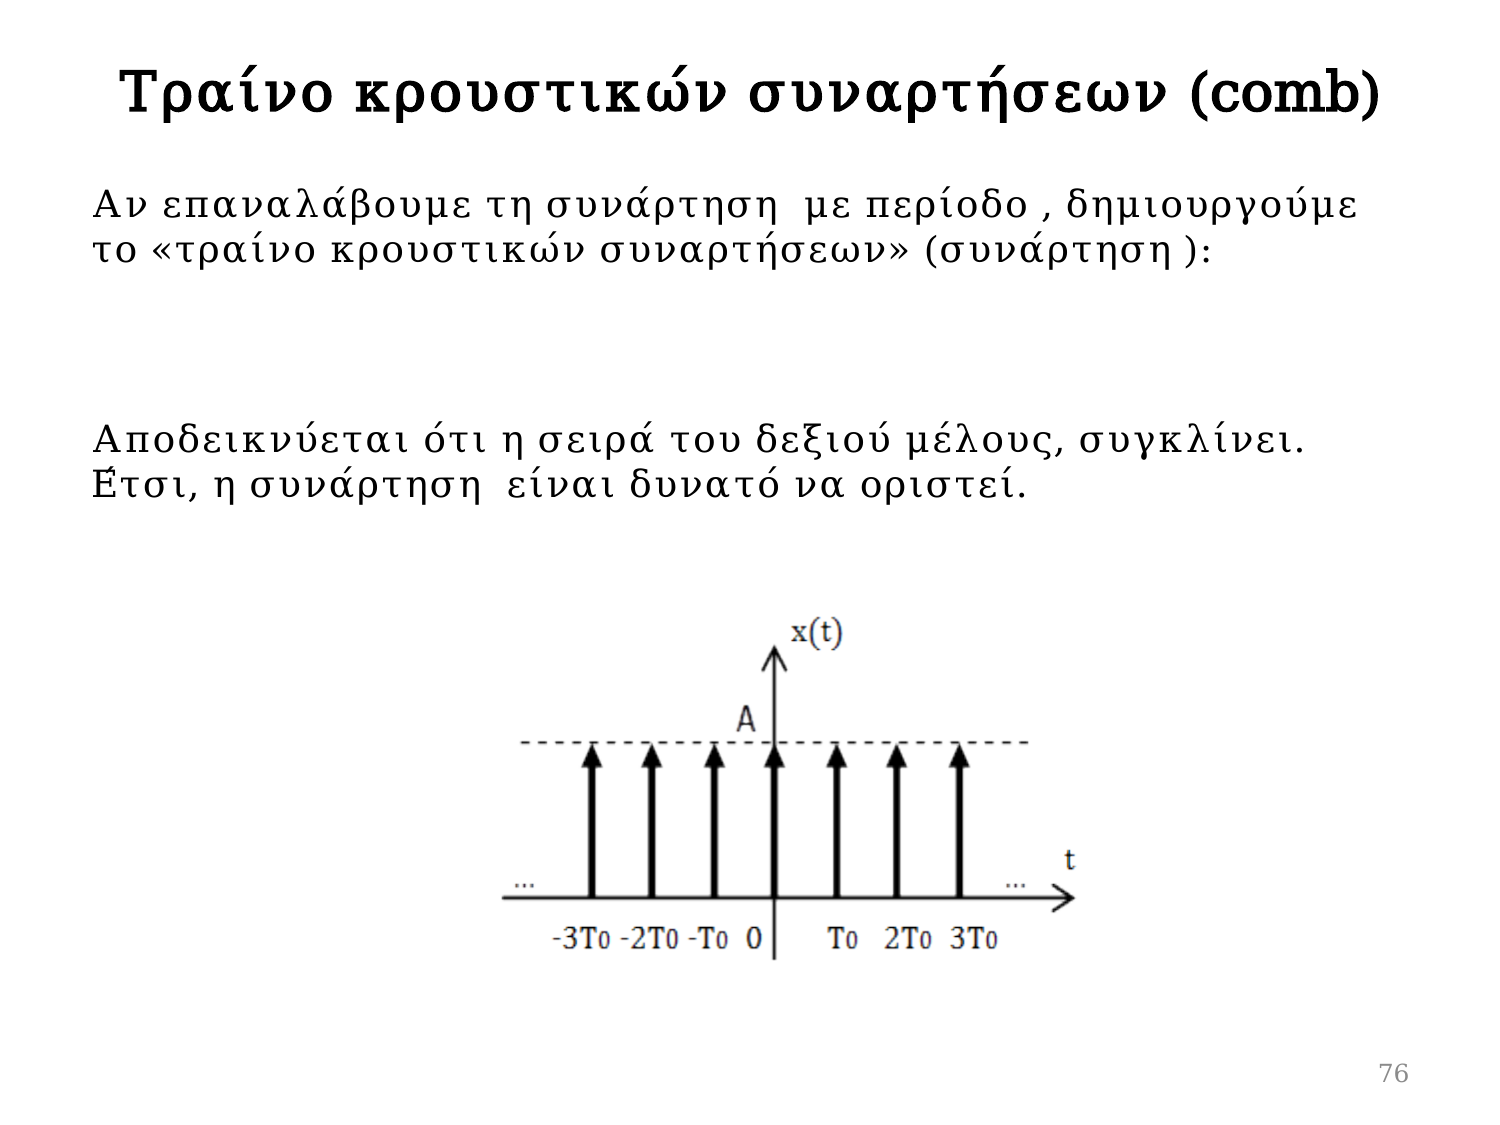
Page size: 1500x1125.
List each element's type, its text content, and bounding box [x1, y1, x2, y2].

title Τραίνο κρουστικών συναρτήσεων (comb) [75, 19, 1425, 159]
picture [454, 597, 1117, 988]
slide_number 76 [1222, 1042, 1425, 1103]
